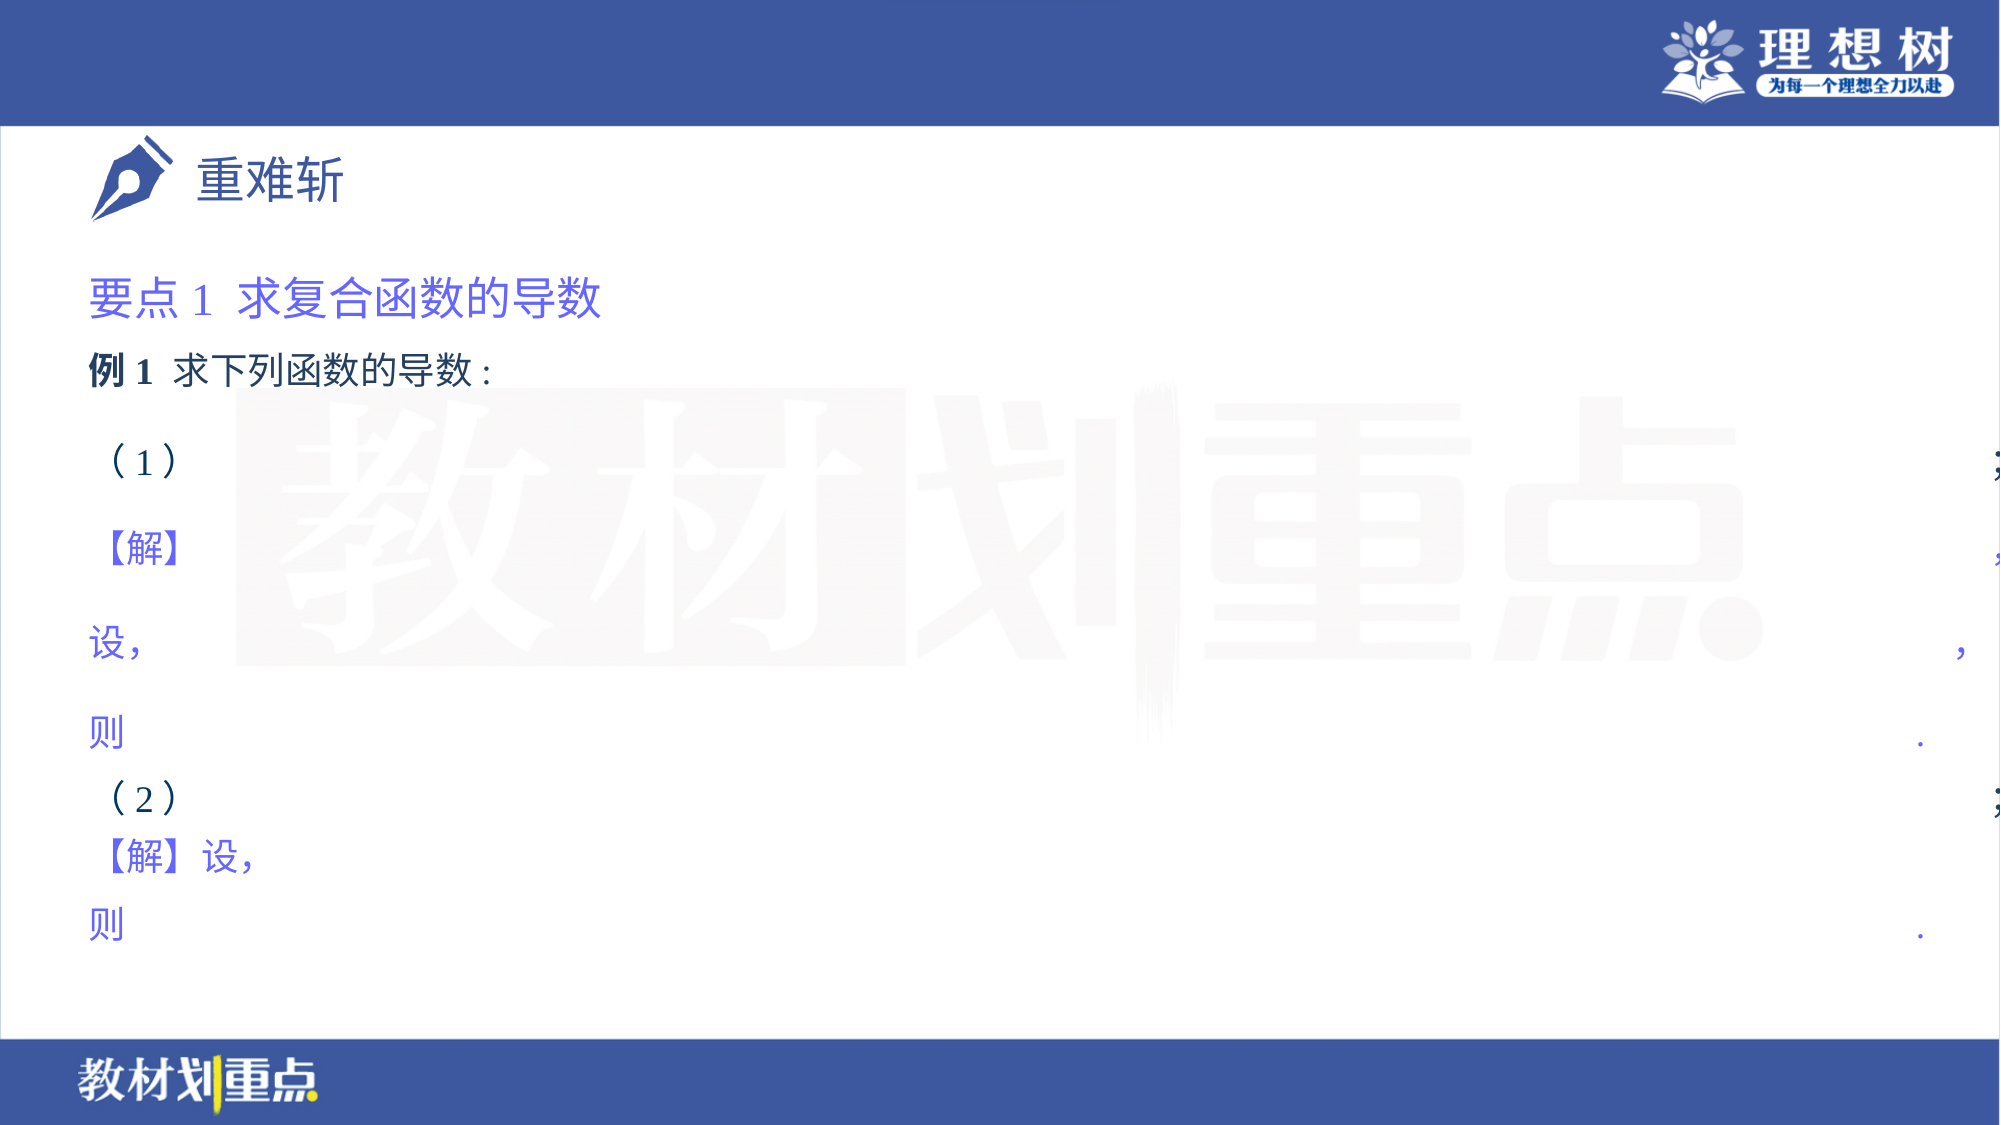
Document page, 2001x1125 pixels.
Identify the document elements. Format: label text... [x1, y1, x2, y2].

text_box 例1 求下列函数的导数: [88, 325, 1911, 385]
text_box 要点1 求复合函数的导数 [88, 243, 1911, 325]
picture [0, 0, 2000, 1125]
text_box 重难斩 [194, 135, 491, 222]
